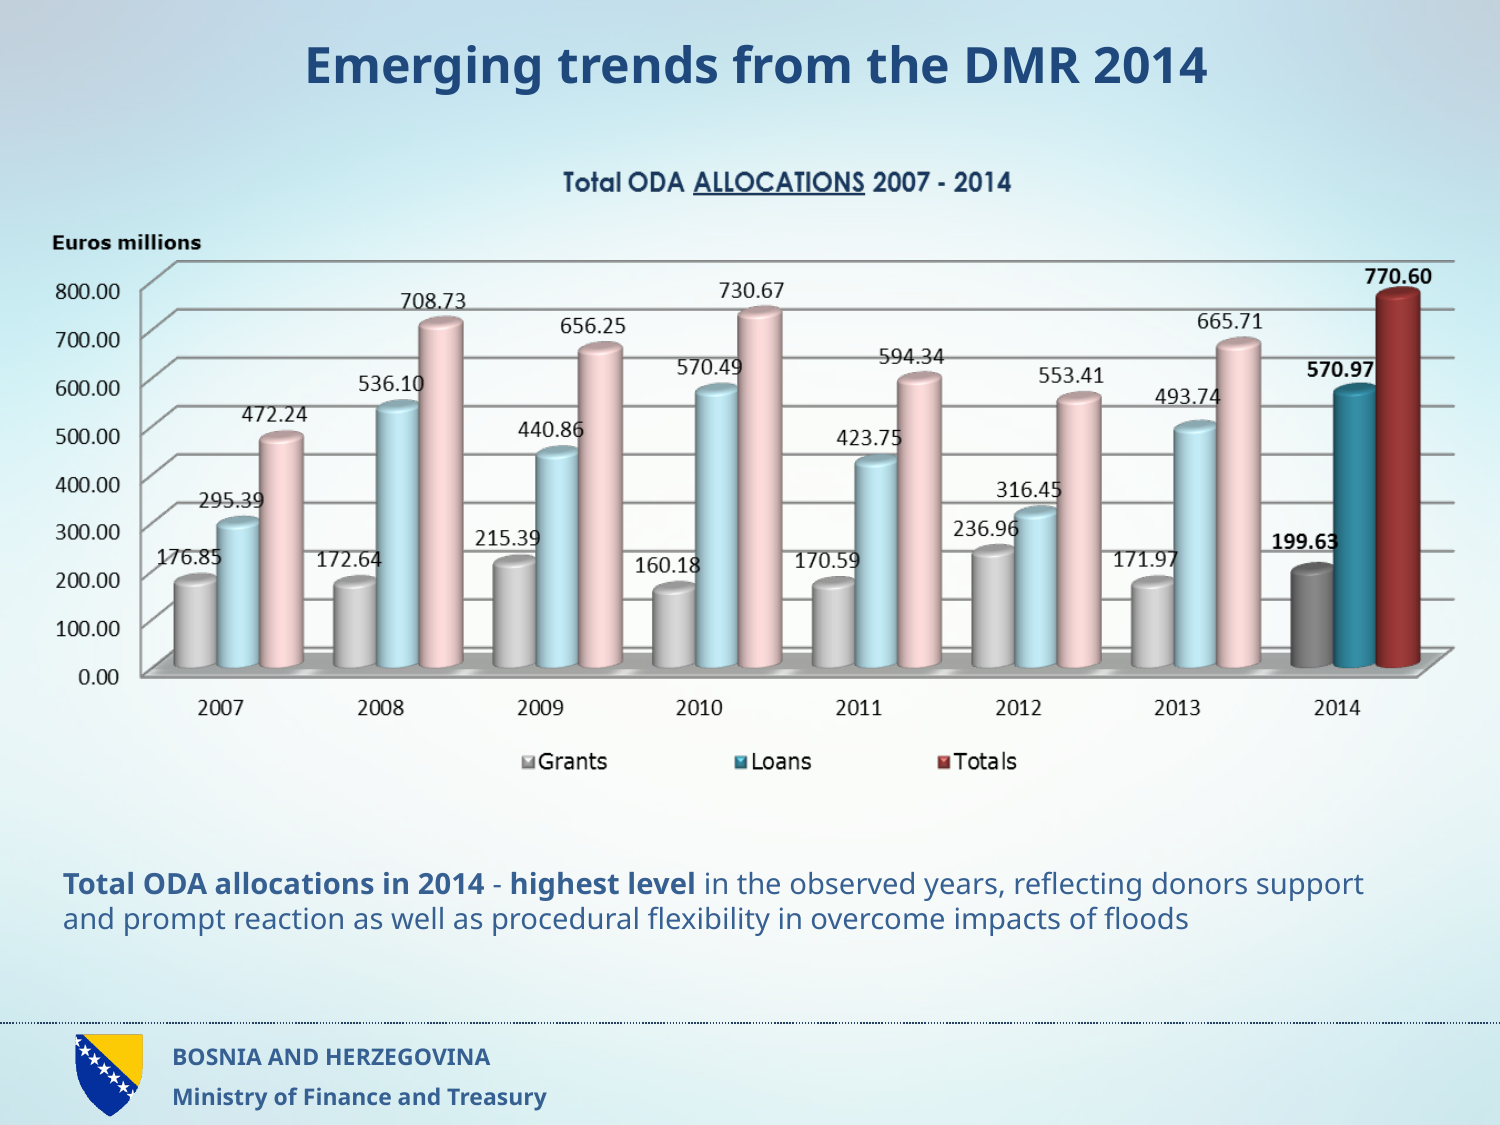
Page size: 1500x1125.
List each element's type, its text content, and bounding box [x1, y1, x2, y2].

text_box BOSNIA AND HERZEGOVINA Ministry of Finance and Treasury [157, 1034, 584, 1125]
text_box Emerging trends from the DMR 2014 [29, 25, 1483, 101]
text_box Total ODA allocations in 2014 - highest level in the observed years, reflecting donors support and prompt reaction as well as procedural flexibility in overcome impacts of floods [48, 857, 1418, 943]
picture [0, 160, 1500, 799]
picture [75, 1034, 143, 1117]
